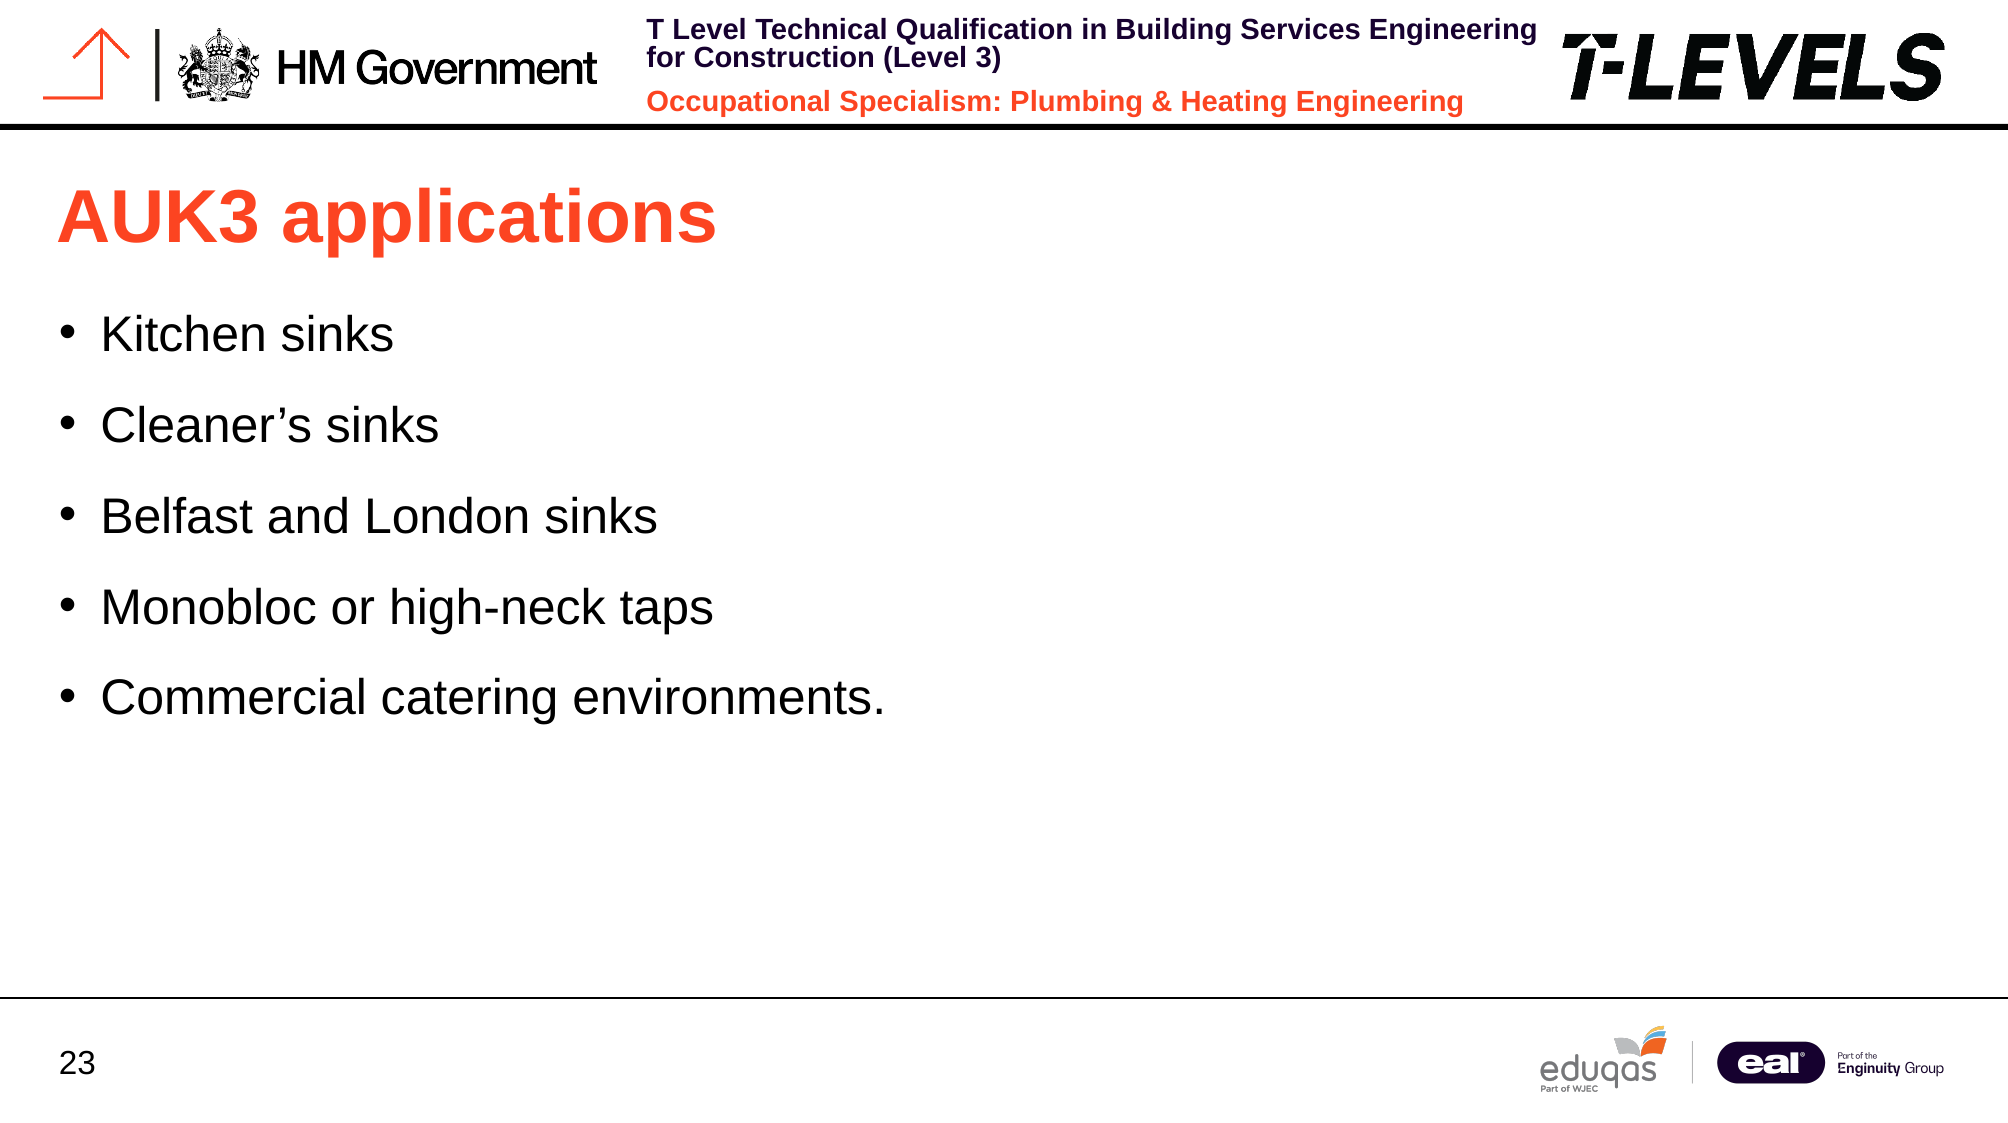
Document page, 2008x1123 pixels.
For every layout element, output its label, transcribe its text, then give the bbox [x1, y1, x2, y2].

picture [1535, 1021, 1949, 1097]
picture [1543, 25, 1964, 108]
list Kitchen sinks Cleaner’s sinks Belfast and London sinks Monobloc or high-neck taps Commercial catering environments. [59, 295, 1976, 975]
picture [155, 28, 597, 102]
picture [38, 27, 136, 100]
title AUK3 applications [41, 111, 1949, 314]
